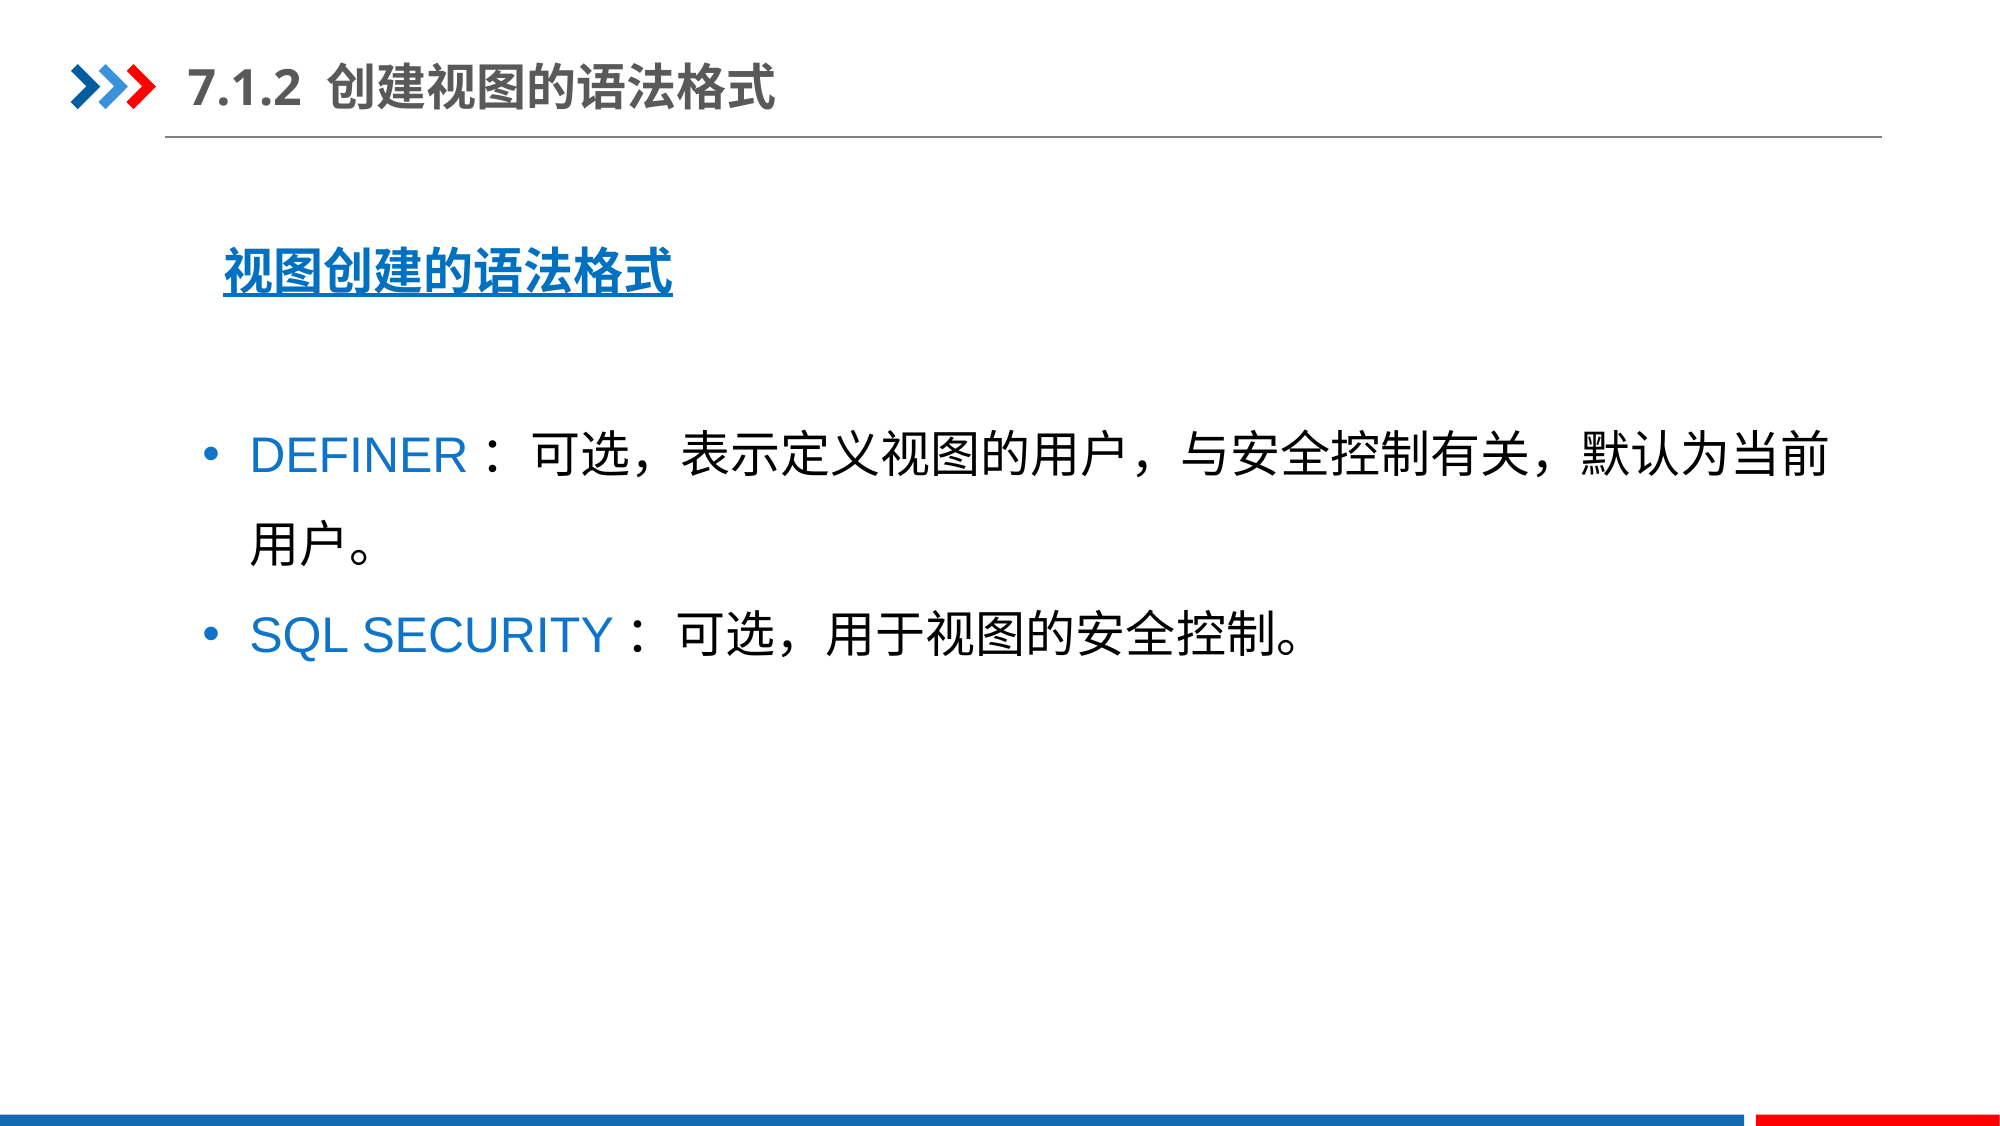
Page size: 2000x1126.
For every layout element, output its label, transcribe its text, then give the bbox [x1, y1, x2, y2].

text_box 视图创建的语法格式 [208, 231, 781, 307]
text_box DEFINER：可选，表示定义视图的用户，与安全控制有关，默认为当前用户。 SQL SECURITY：可选，用于视图的安全控制。 [187, 385, 1879, 671]
text_box 7.1.2 创建视图的语法格式 [187, 43, 827, 127]
